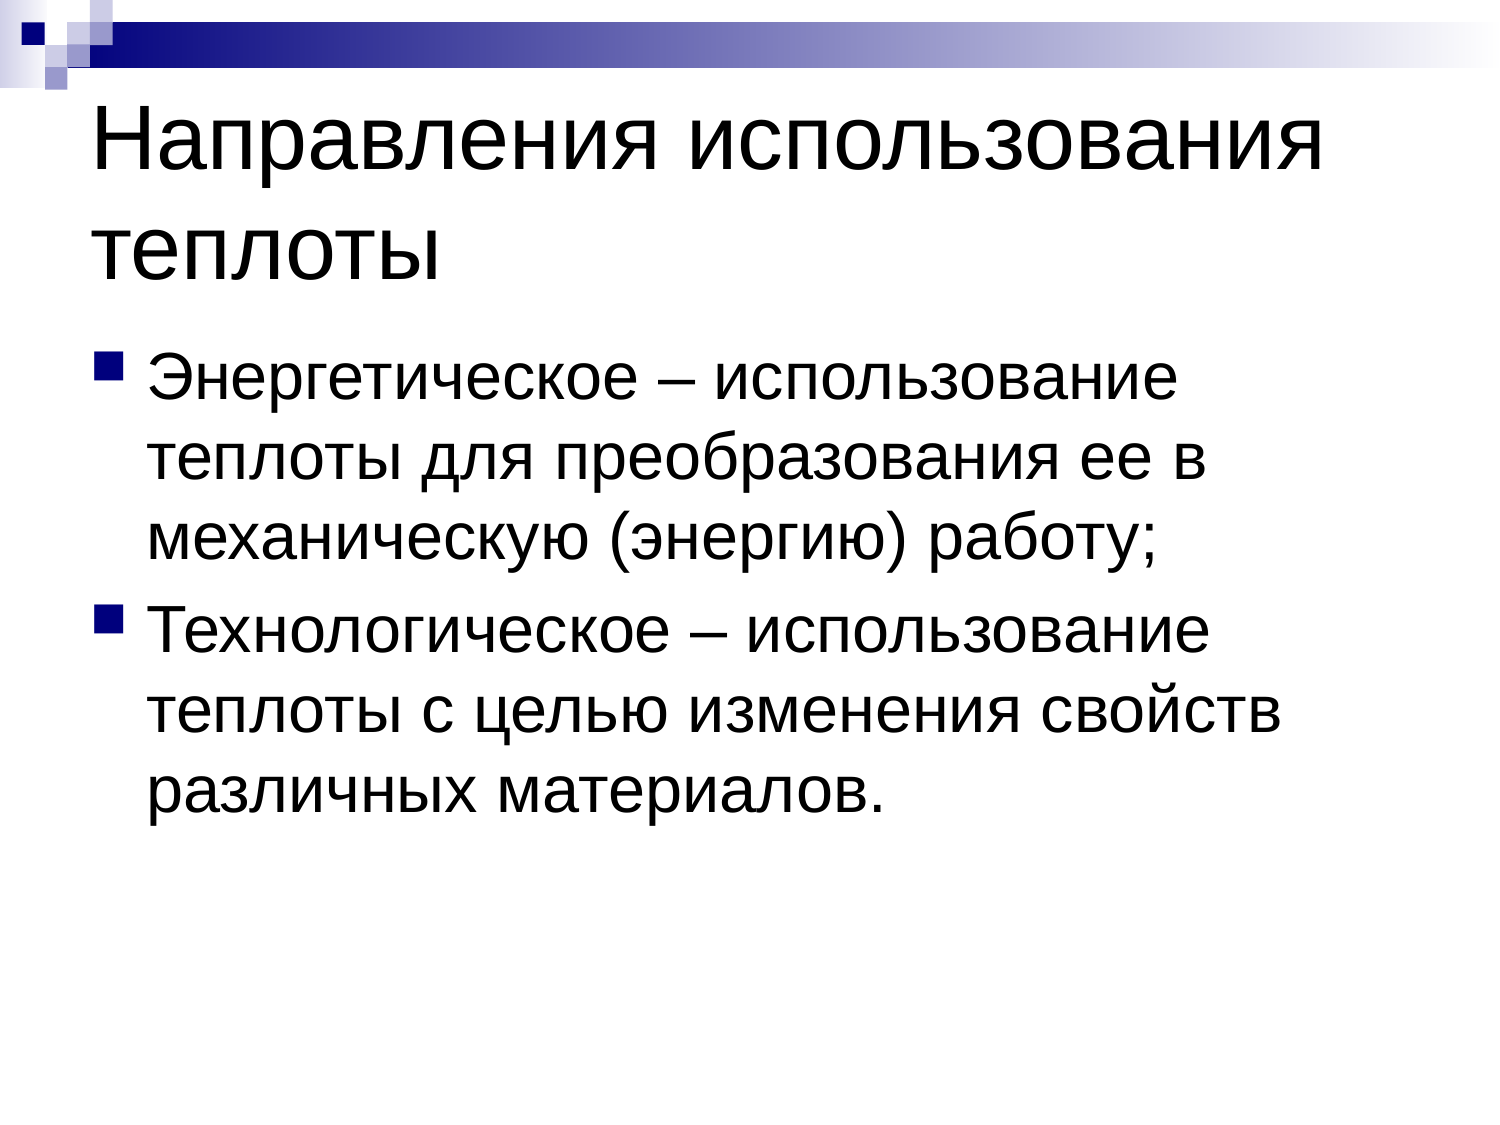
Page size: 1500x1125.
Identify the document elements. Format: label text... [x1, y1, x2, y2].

list Энергетическое – использование теплоты для преобразования ее в механическую (энергию) работу; Технологическое – использование теплоты с целью изменения свойств различных материалов. [75, 324, 1425, 963]
title Направления использования теплоты [75, 75, 1425, 300]
